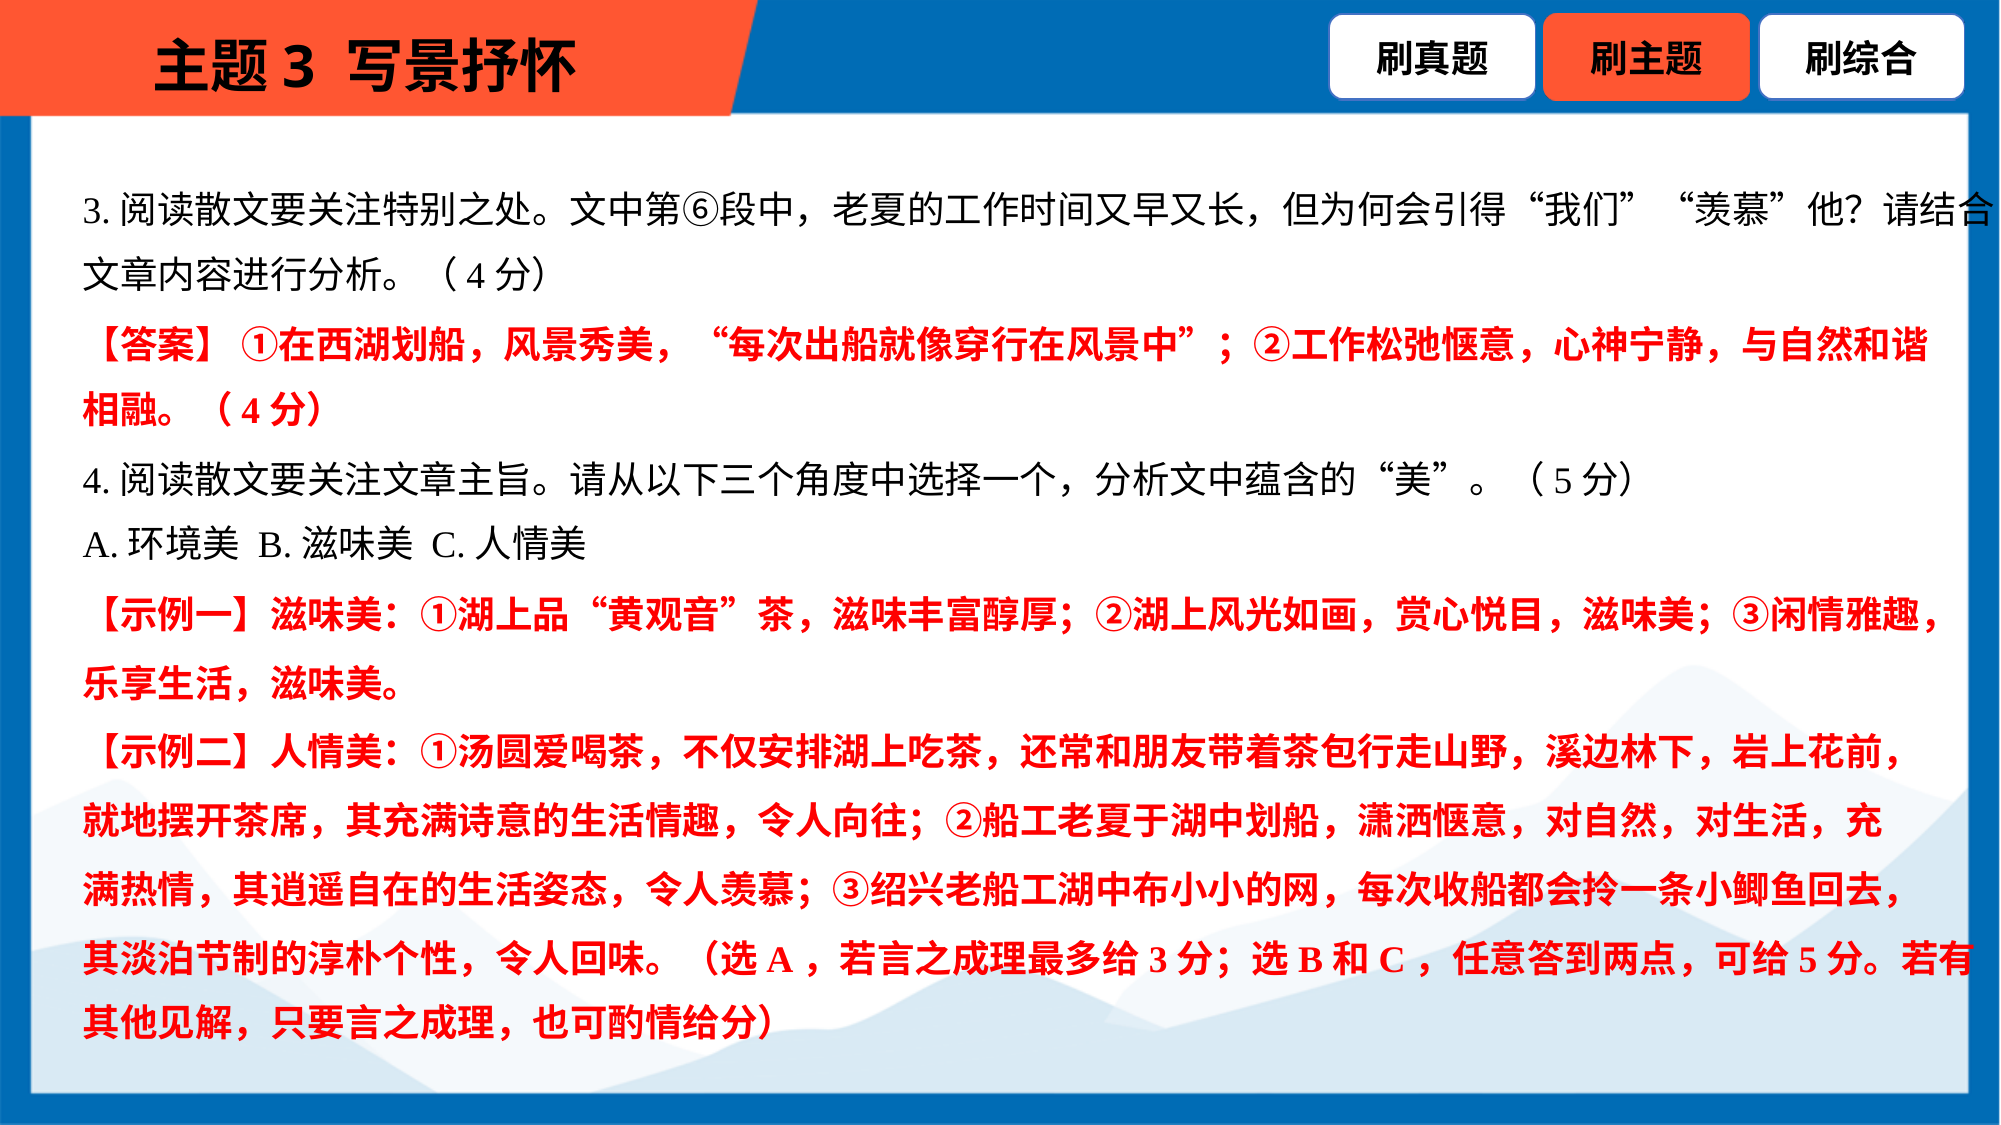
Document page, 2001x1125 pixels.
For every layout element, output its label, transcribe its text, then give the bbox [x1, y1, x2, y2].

text_box 【示例一】滋味美：①湖上品“黄观音”茶，滋味丰富醇厚；②湖上风光如画，赏心悦目，滋味美；③闲情雅趣， 乐享生活，滋味美。 【示例二】人情美：①汤圆爱喝茶，不仅安排湖上吃茶，还常和朋友带着茶包行走山野，溪边林下，岩上花前， 就地摆开茶席，其充满诗意的生活情趣，令人向往；②船工老夏于湖中划船，潇洒惬意，对自然，对生活，充 满热情，其逍遥自在的生活姿态，令人羡慕；③绍兴老船工湖中布小小的网，每次收船都会拎一条小鲫鱼回去， 其淡泊节制的淳朴个性，令人回味。（选A，若言之成理最多给3分；选B和C，任意答到两点，可给5分。若有 其他见解，只要言之成理，也可酌情给分） [82, 567, 1917, 1038]
text_box 【答案】 ①在西湖划船，风景秀美，“每次出船就像穿行在风景中”；②工作松弛惬意，心神宁静，与自然和谐 相融。（4分） [82, 297, 1917, 425]
text_box 3.阅读散文要关注特别之处。文中第⑥段中，老夏的工作时间又早又长，但为何会引得“我们”“羡慕”他？请结合 文章内容进行分析。（4分） [82, 162, 1917, 290]
text_box 4.阅读散文要关注文章主旨。请从以下三个角度中选择一个，分析文中蕴含的“美”。（5分） A.环境美 B.滋味美 C.人情美 [82, 432, 1917, 559]
picture [0, 0, 2000, 1125]
